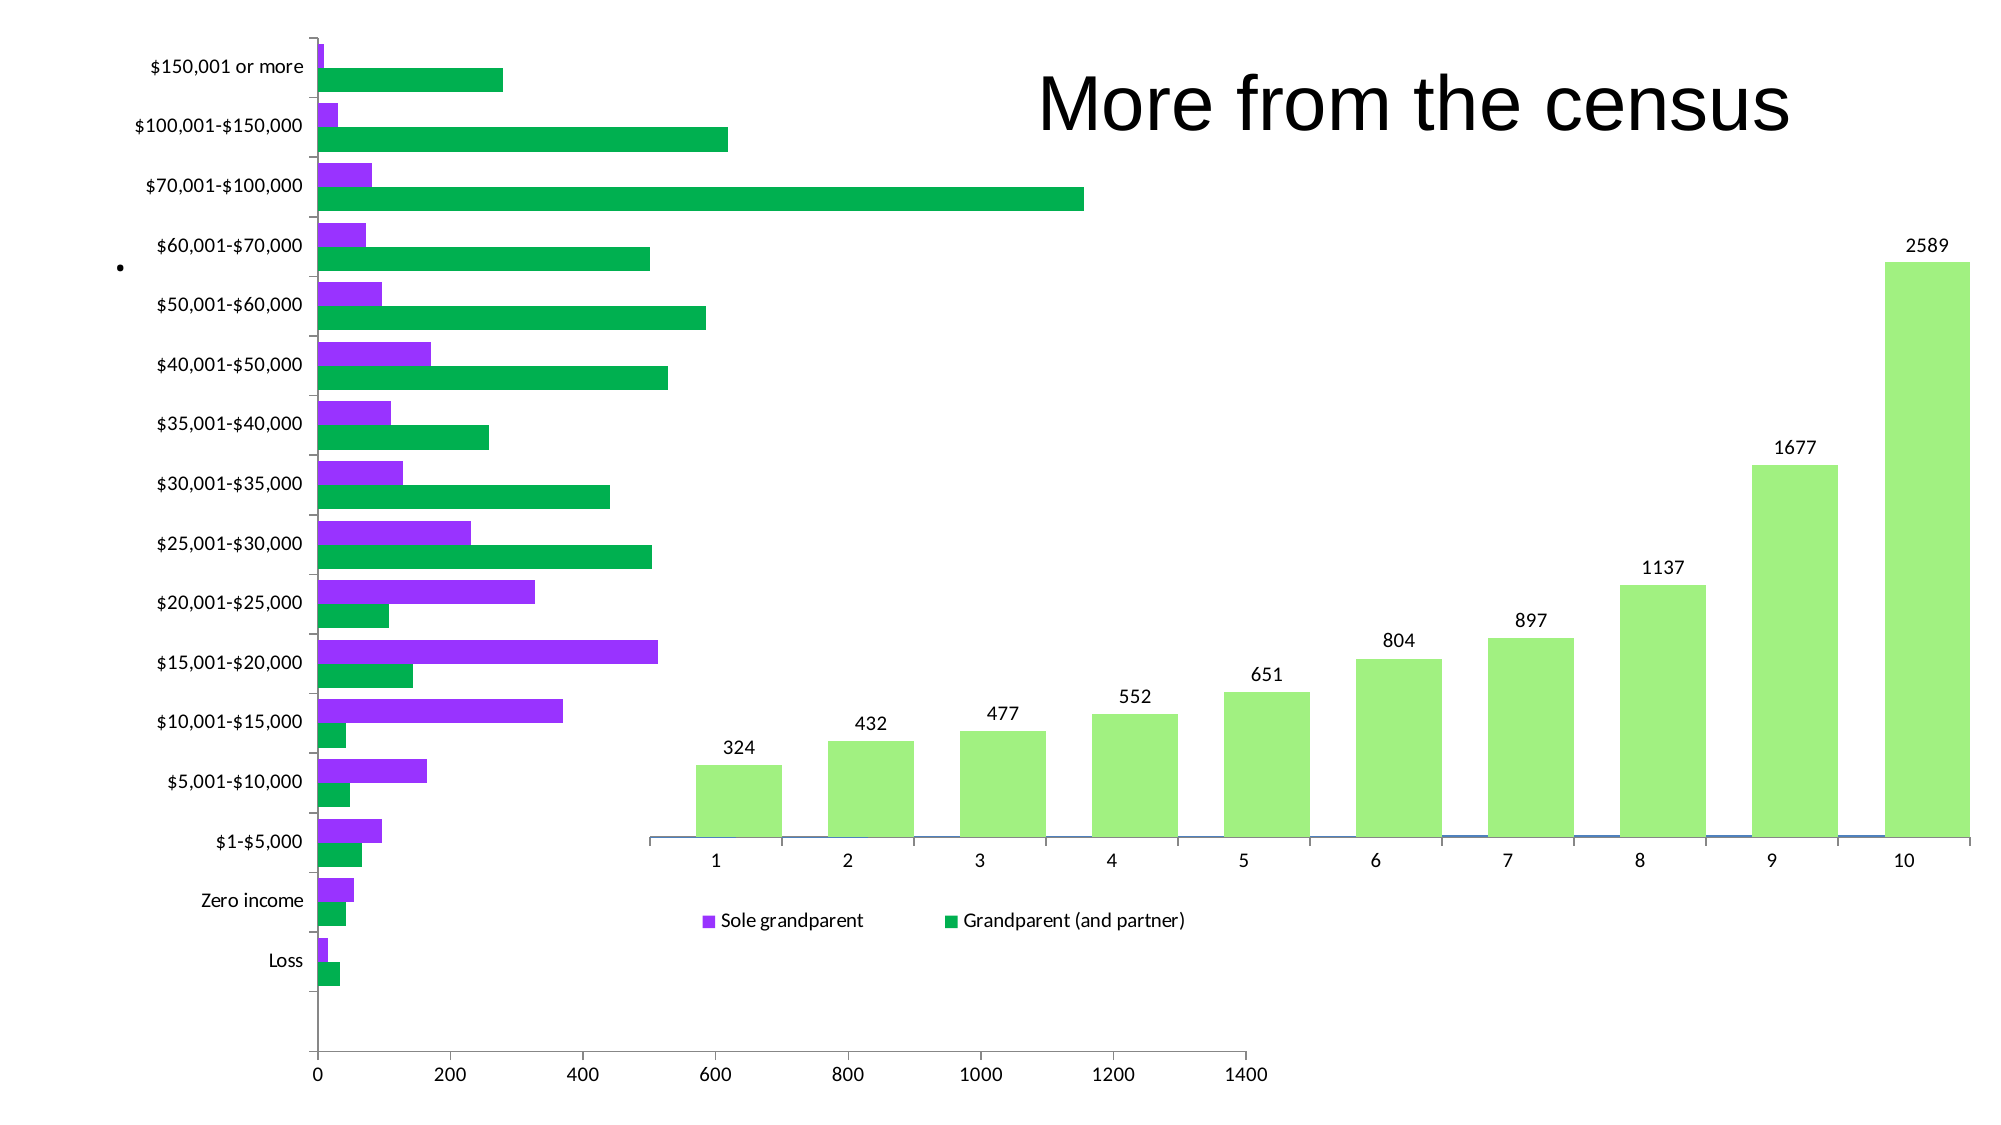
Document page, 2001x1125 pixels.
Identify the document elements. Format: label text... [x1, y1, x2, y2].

title More from the census [1303, 45, 1900, 148]
chart [0, 0, 1972, 1125]
